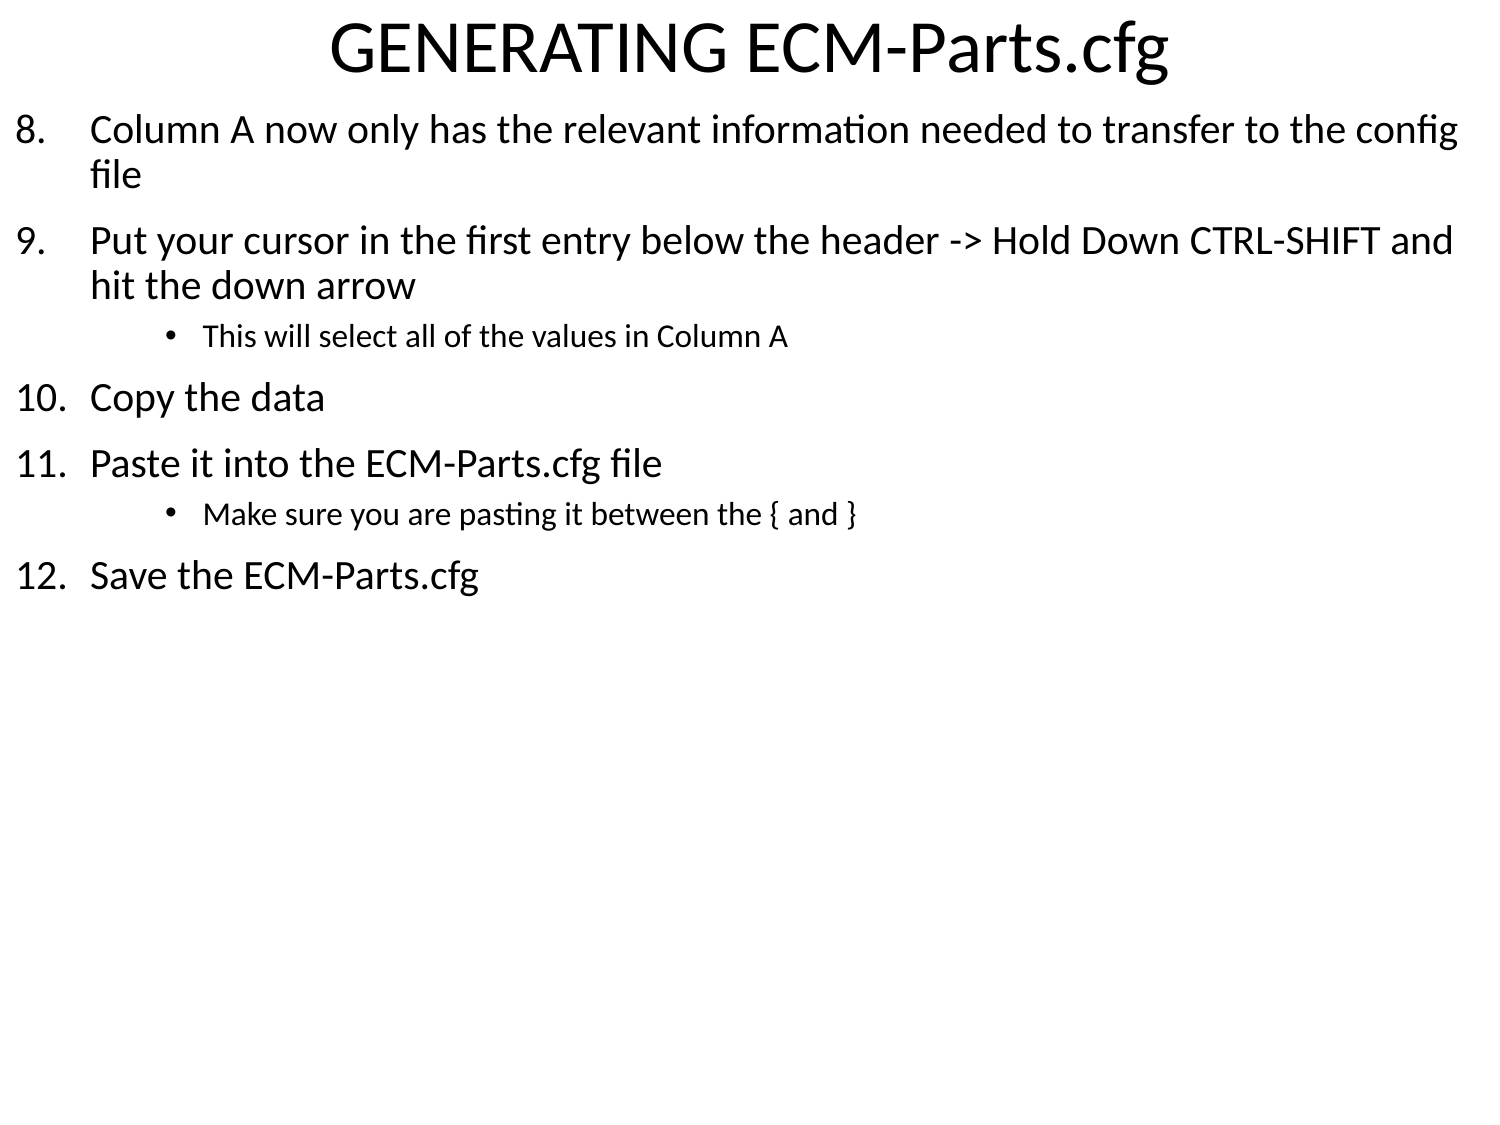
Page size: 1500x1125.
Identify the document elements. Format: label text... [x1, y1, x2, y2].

list Column A now only has the relevant information needed to transfer to the config file Put your cursor in the first entry below the header -> Hold Down CTRL-SHIFT and hit the down arrow This will select all of the values in Column A Copy the data Paste it into the ECM-Parts.cfg file Make sure you are pasting it between the { and } Save the ECM-Parts.cfg [0, 99, 1500, 1125]
title GENERATING ECM-Parts.cfg [0, 0, 1500, 97]
